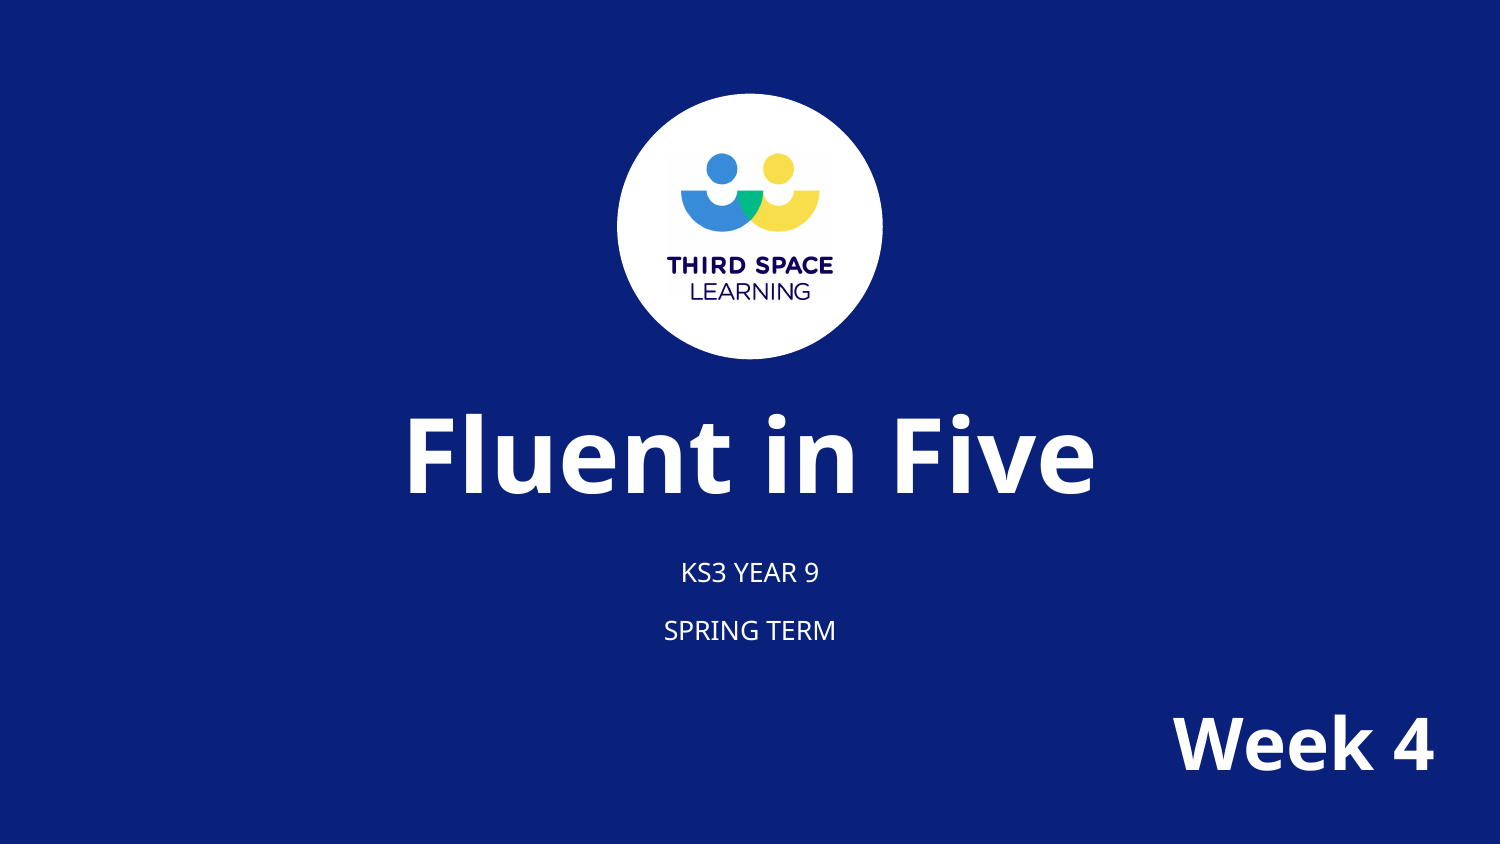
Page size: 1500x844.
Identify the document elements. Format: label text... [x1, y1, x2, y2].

text_box Week 4 [332, 682, 1451, 800]
picture [667, 153, 833, 300]
